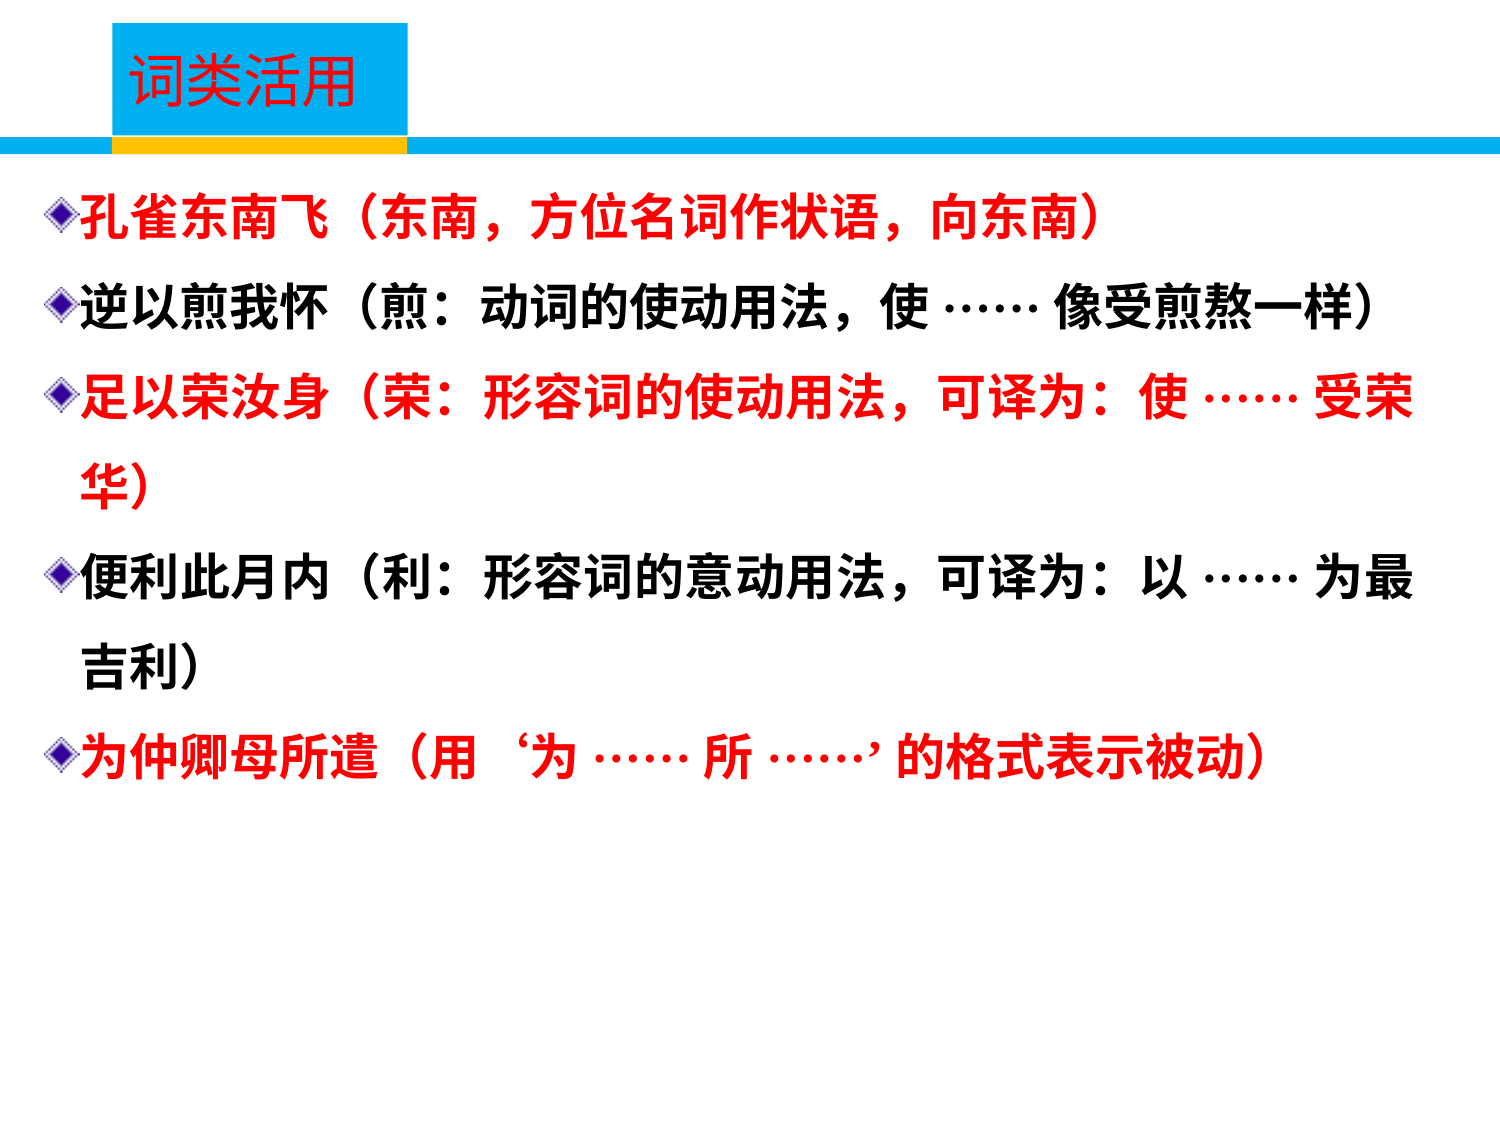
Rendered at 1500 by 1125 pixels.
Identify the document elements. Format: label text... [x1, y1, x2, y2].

text_box [408, 137, 1500, 155]
picture [44, 197, 80, 233]
picture [44, 287, 80, 323]
text_box [0, 137, 111, 155]
picture [44, 377, 80, 413]
picture [44, 737, 80, 773]
text_box 词类活用 [112, 23, 408, 136]
picture [44, 557, 80, 593]
text_box [111, 137, 408, 148]
text_box 孔雀东南飞（东南，方位名词作状语，向东南） 逆以煎我怀（煎：动词的使动用法，使······像受煎熬一样） 足以荣汝身（荣：形容词的使动用法，可译为：使······受荣华） 便利此月内（利：形容词的意动用法，可译为：以······为最吉利） 为仲卿母所遣（用‘为······所······’的格式表示被动） [29, 148, 1430, 868]
